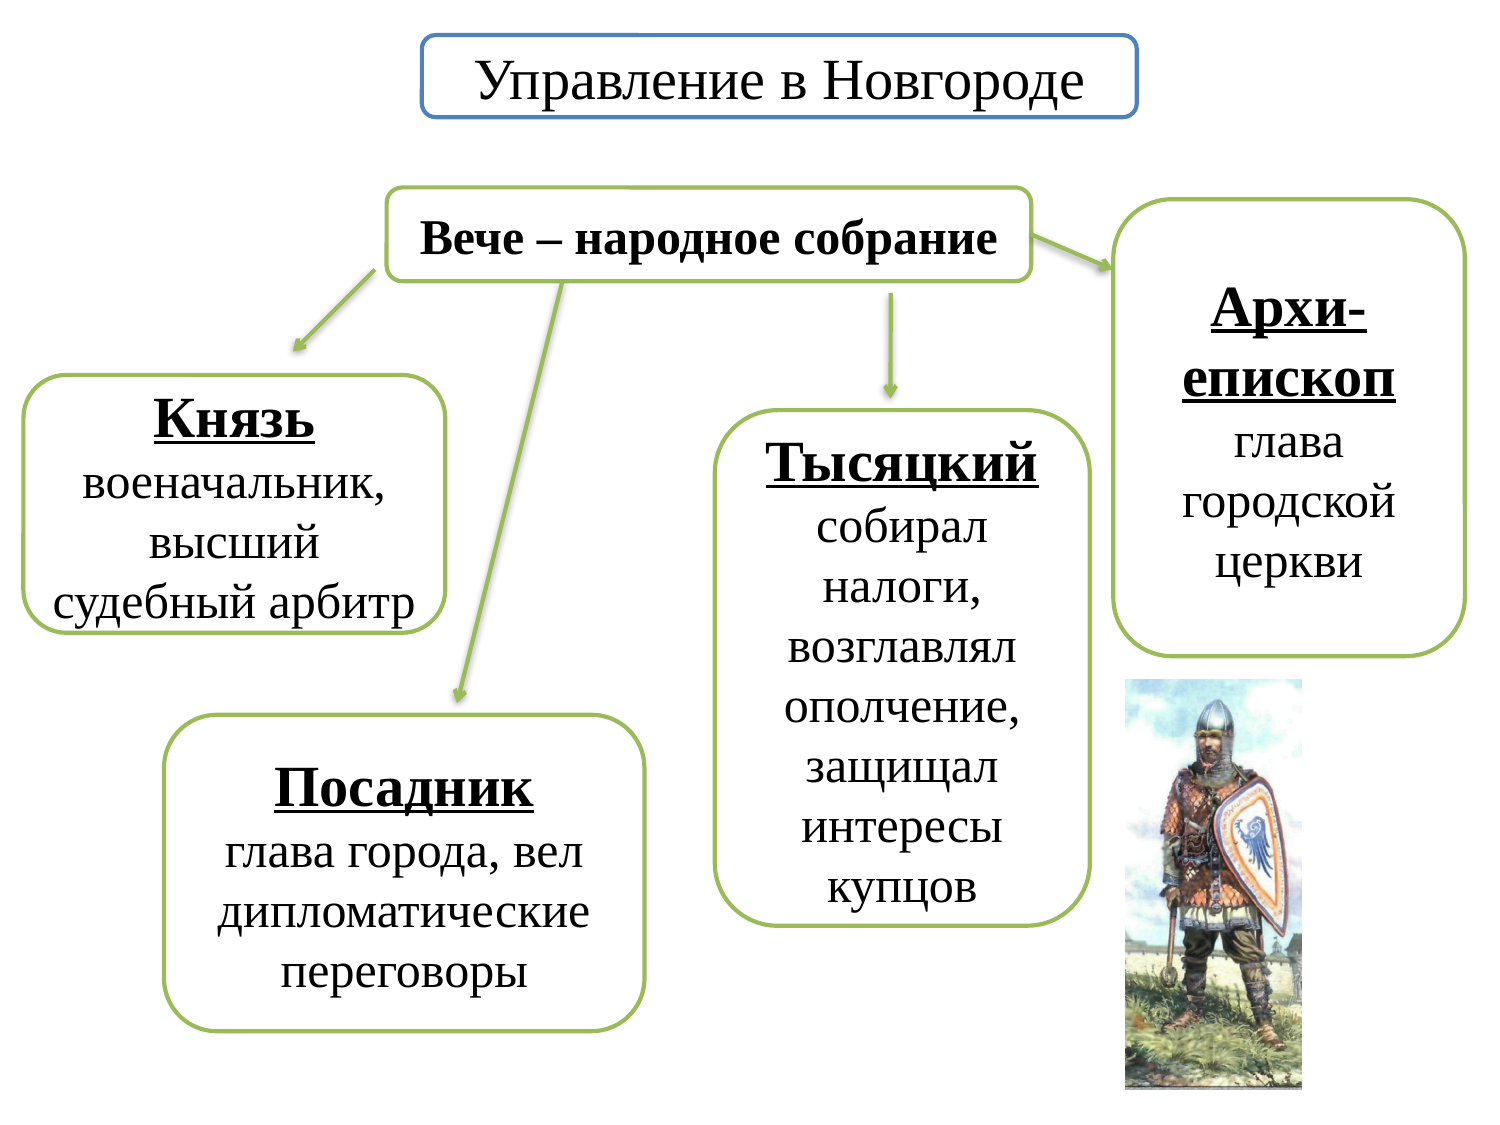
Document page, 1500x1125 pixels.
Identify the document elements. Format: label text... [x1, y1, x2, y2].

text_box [292, 269, 376, 352]
picture [1124, 679, 1302, 1091]
text_box Тысяцкий собирал налоги, возглавлял ополчение, защищал интересы купцов [712, 408, 1092, 928]
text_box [1031, 234, 1114, 270]
text_box Посадник глава города, вел дипломатические переговоры [161, 712, 647, 1034]
text_box Князь военачальник, высший судебный арбитр [21, 372, 448, 635]
text_box Вече – народное собрание [384, 185, 1034, 284]
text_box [298, 439, 721, 546]
text_box Архи-епископ глава городской церкви [1111, 197, 1467, 659]
text_box Управление в Новгороде [419, 32, 1139, 120]
